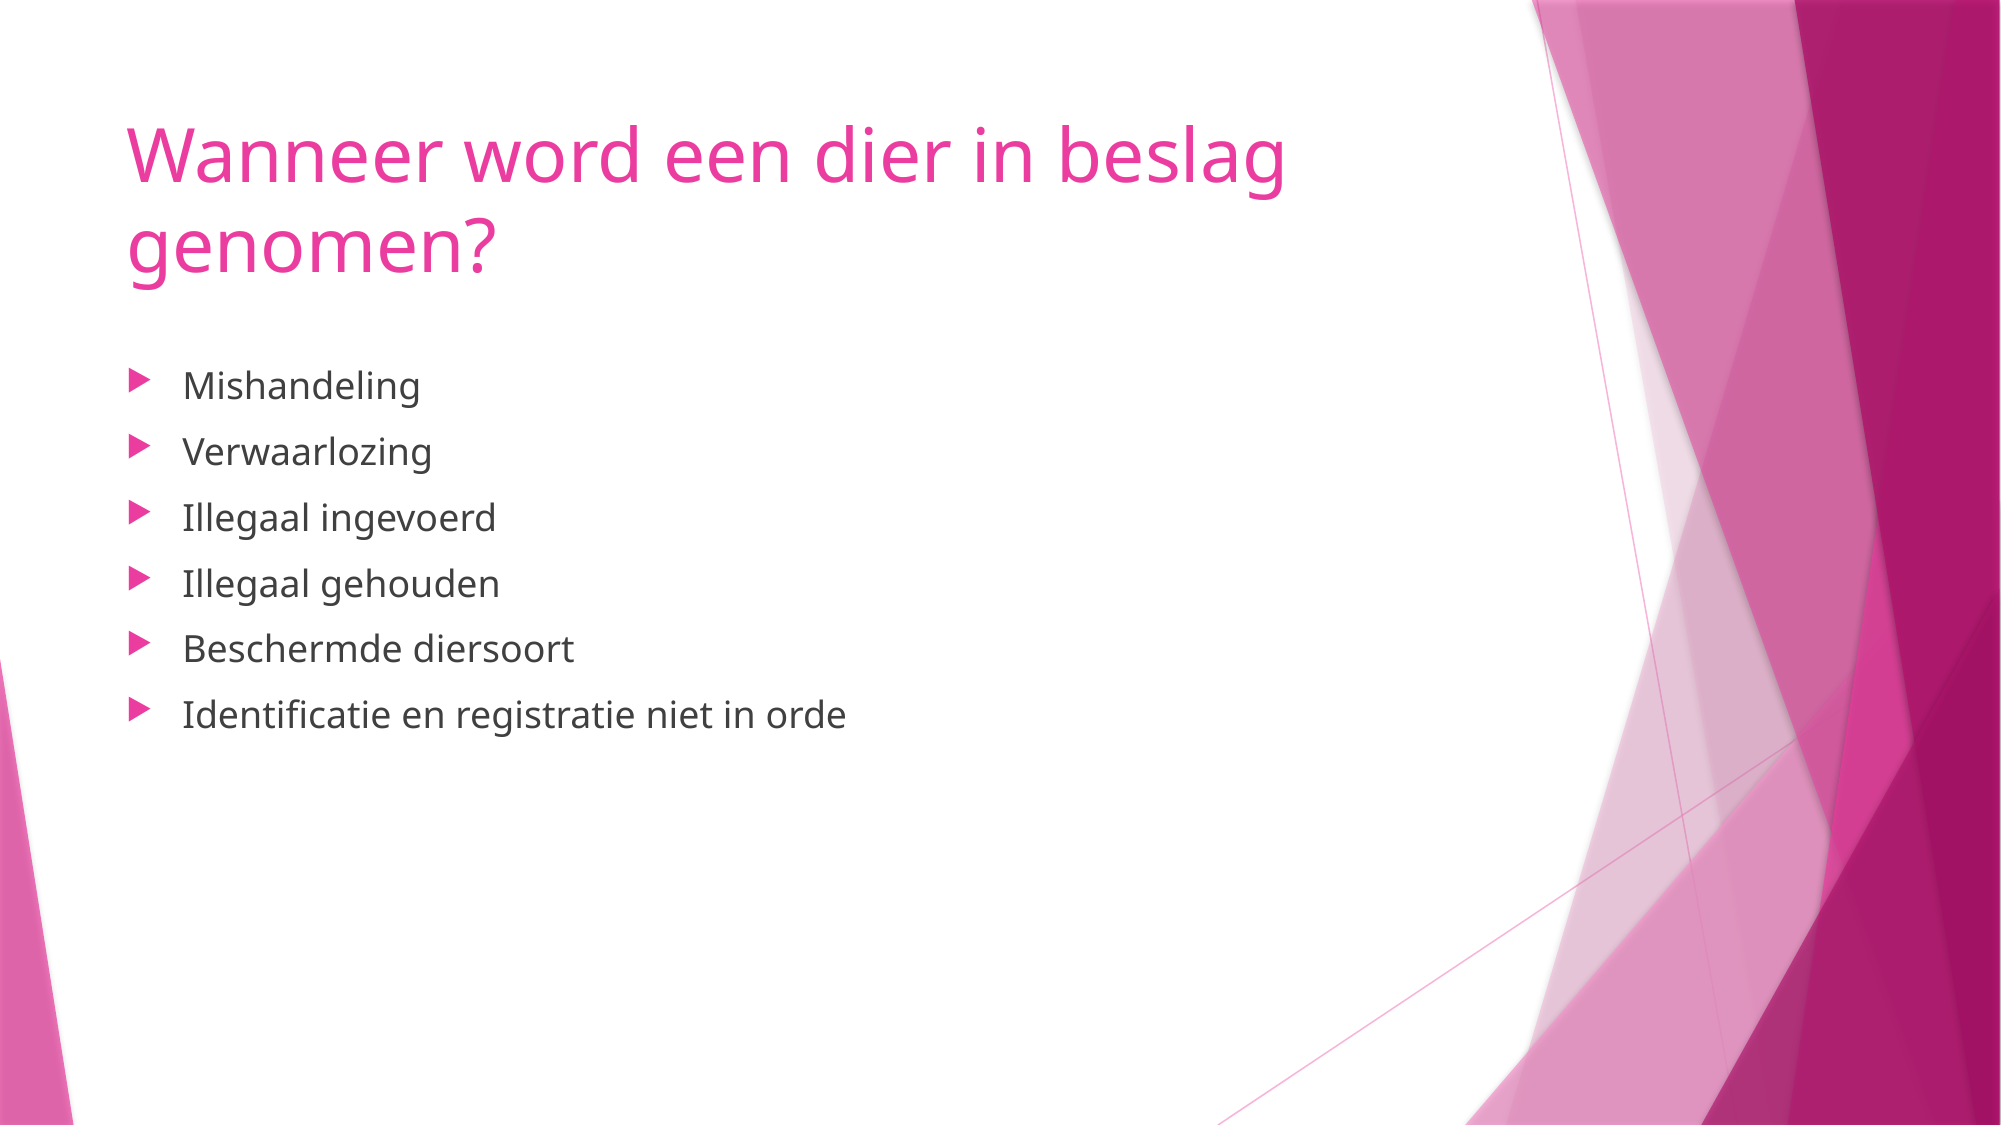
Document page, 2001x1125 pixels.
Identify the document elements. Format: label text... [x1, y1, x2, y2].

list Mishandeling Verwaarlozing Illegaal ingevoerd Illegaal gehouden Beschermde diersoort Identificatie en registratie niet in orde [111, 354, 1522, 992]
title Wanneer word een dier in beslag genomen? [111, 99, 1522, 317]
